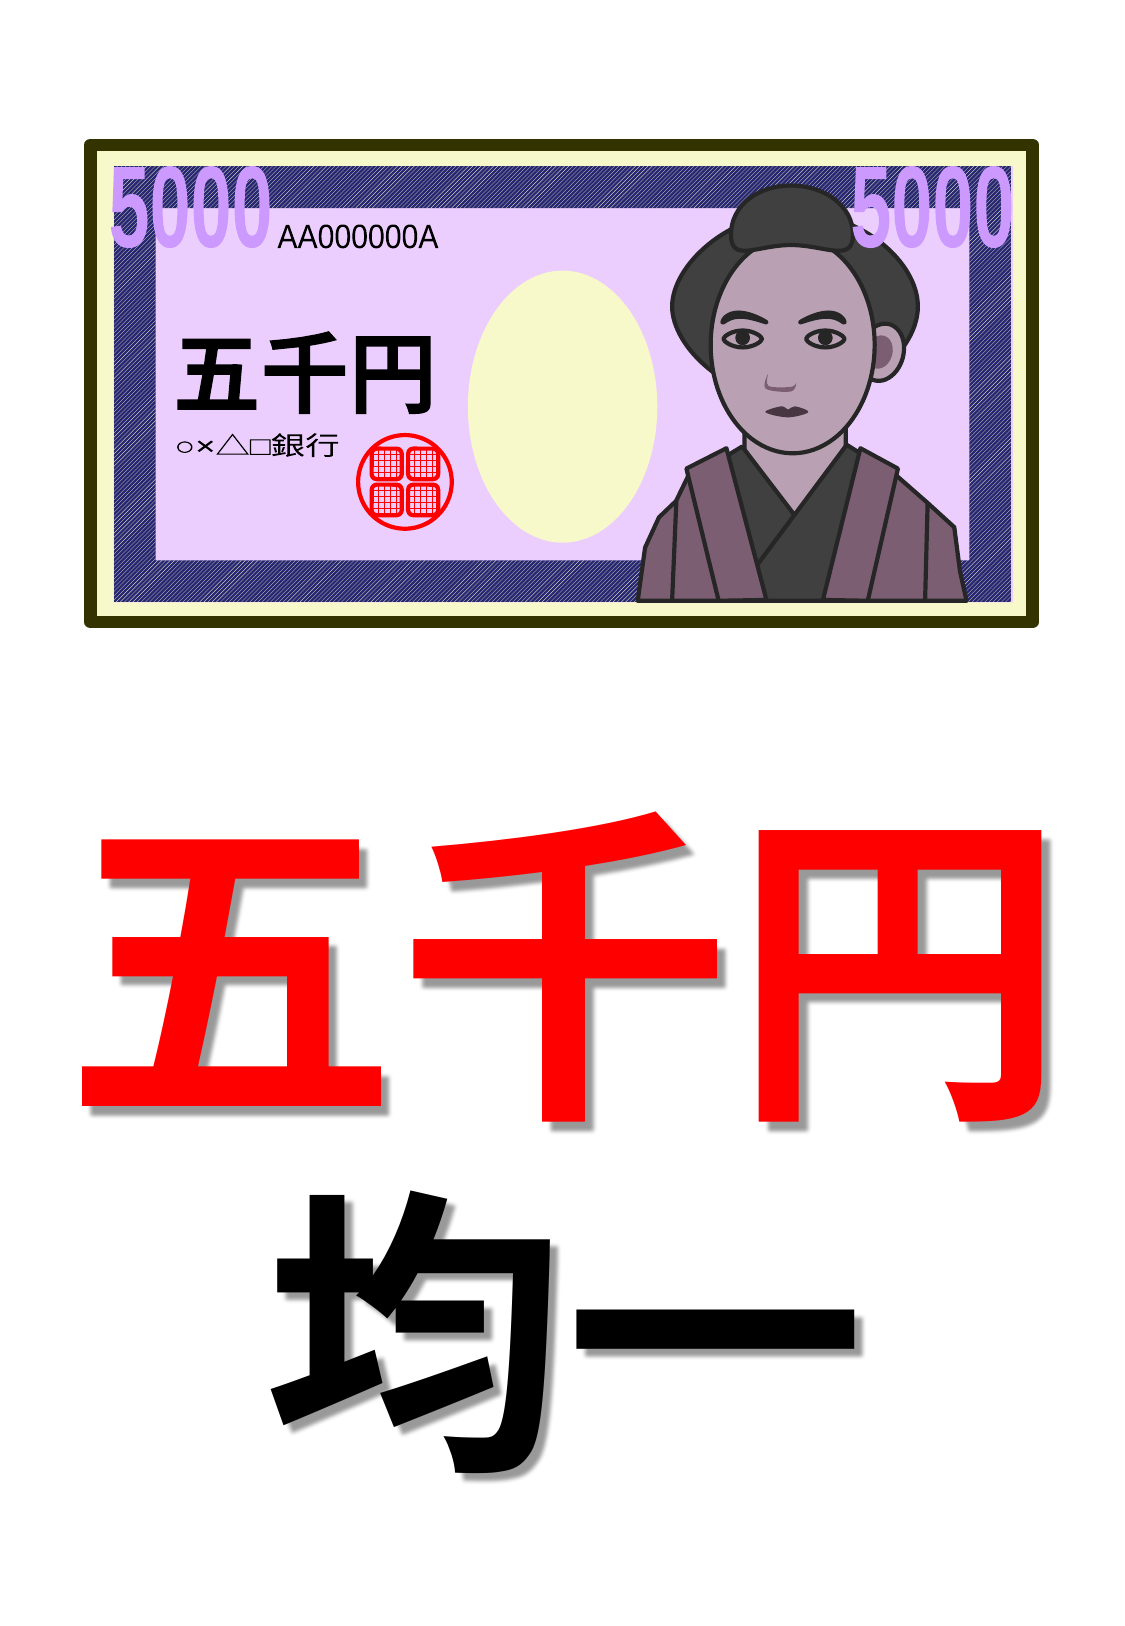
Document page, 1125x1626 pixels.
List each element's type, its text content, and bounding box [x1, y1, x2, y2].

text_box 均一 [250, 1138, 881, 1514]
text_box 五千円 [49, 752, 1082, 1167]
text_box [90, 144, 1033, 623]
